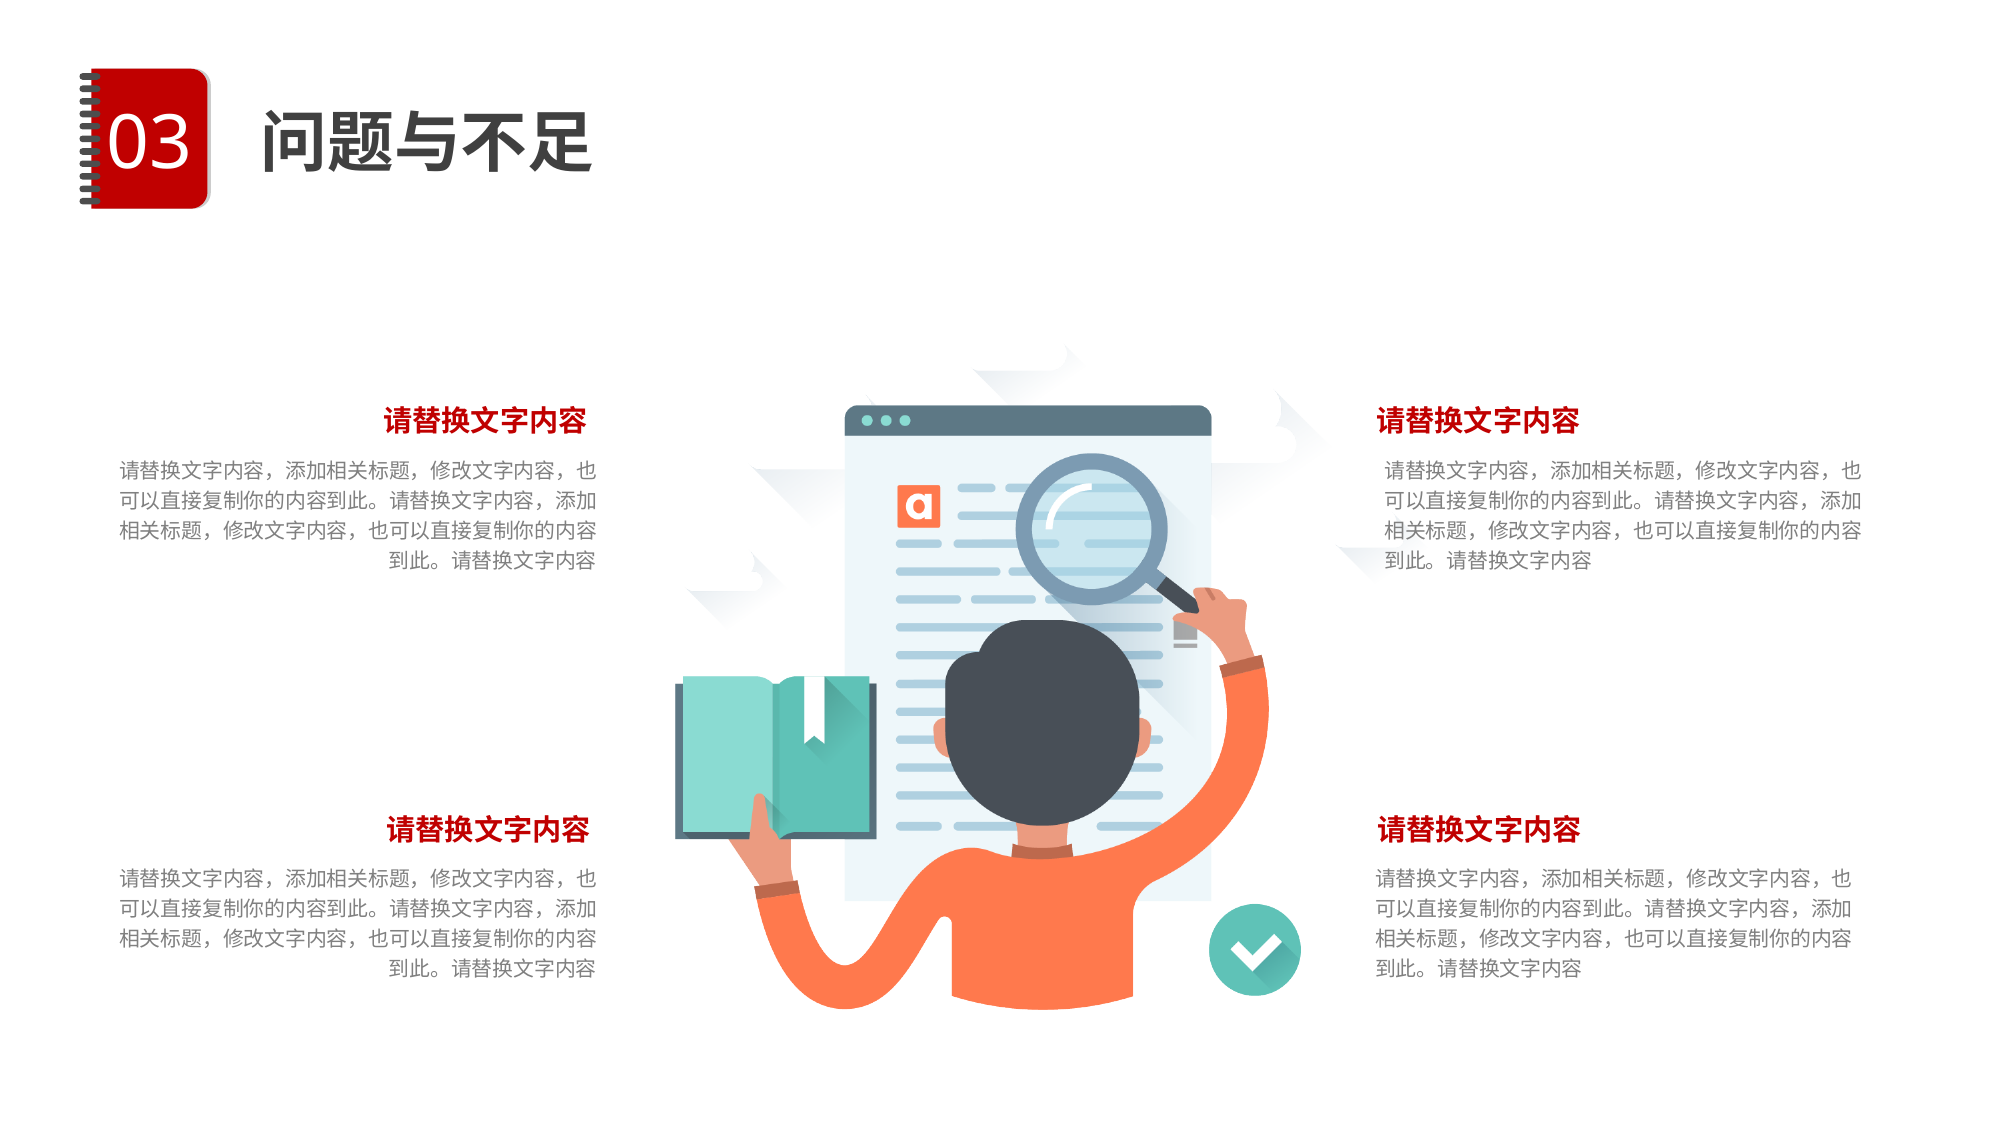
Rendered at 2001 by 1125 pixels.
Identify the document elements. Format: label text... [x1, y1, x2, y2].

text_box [1360, 796, 1882, 988]
text_box 问题与不足 [245, 92, 610, 188]
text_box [89, 796, 612, 988]
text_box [1360, 388, 1891, 580]
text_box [89, 388, 612, 580]
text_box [79, 68, 211, 209]
picture [675, 315, 1480, 1010]
